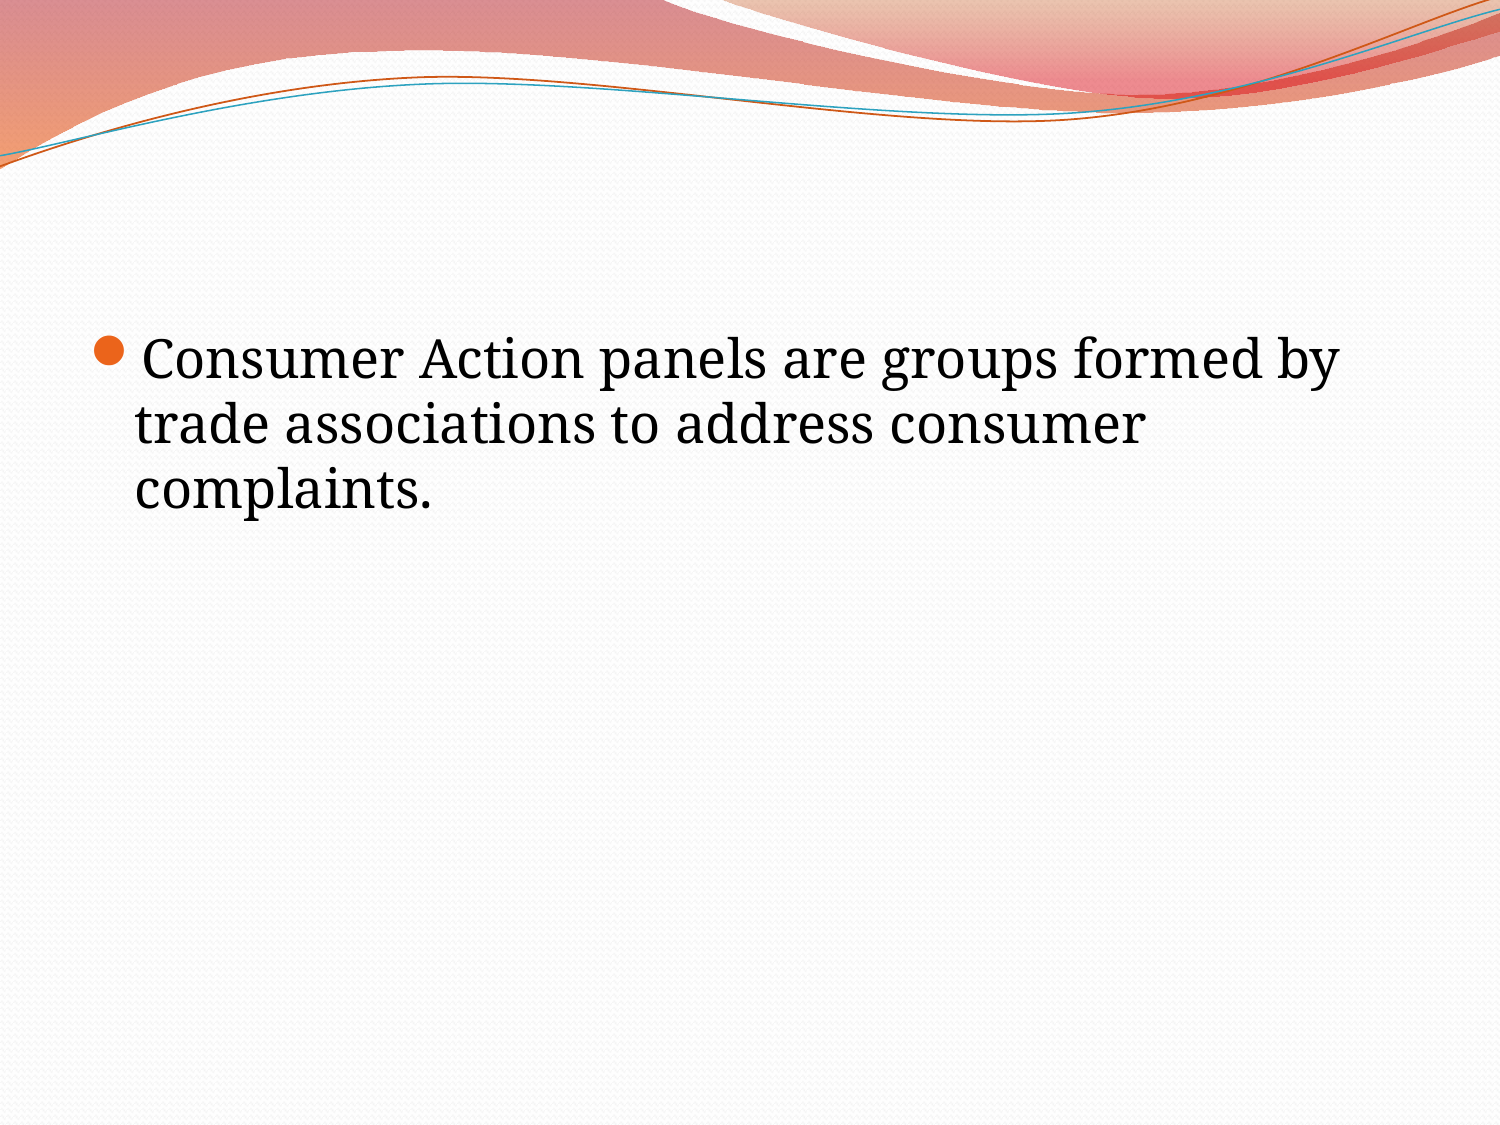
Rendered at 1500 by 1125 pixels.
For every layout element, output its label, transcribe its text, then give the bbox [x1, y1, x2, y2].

list Consumer Action panels are groups formed by trade associations to address consumer complaints. [75, 317, 1425, 1038]
